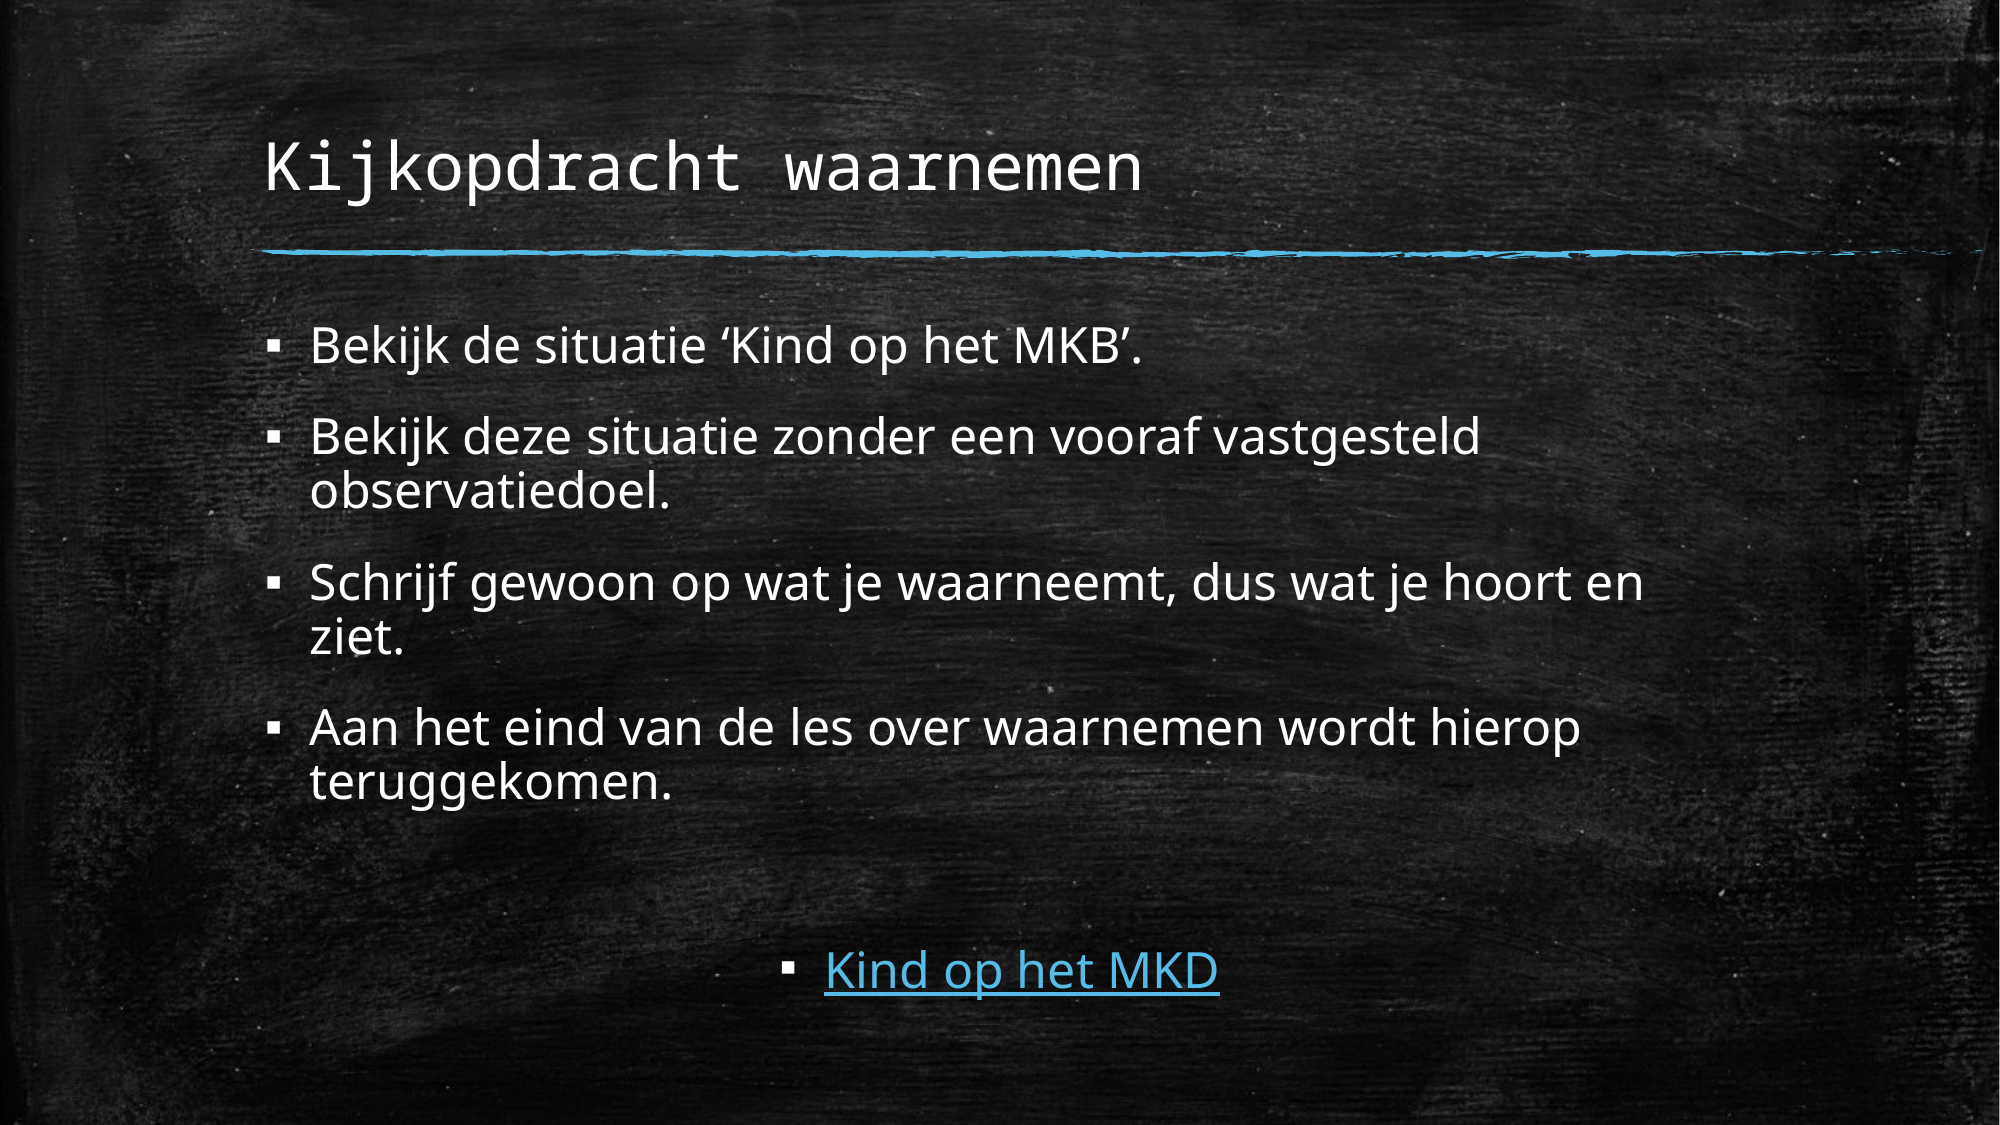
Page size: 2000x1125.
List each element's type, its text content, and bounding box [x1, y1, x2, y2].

list Bekijk de situatie ‘Kind op het MKB’. Bekijk deze situatie zonder een vooraf vastgesteld observatiedoel. Schrijf gewoon op wat je waarneemt, dus wat je hoort en ziet. Aan het eind van de les over waarnemen wordt hierop teruggekomen. Kind op het MKD [249, 312, 1750, 1013]
title Kijkopdracht waarnemen [249, 45, 1750, 213]
